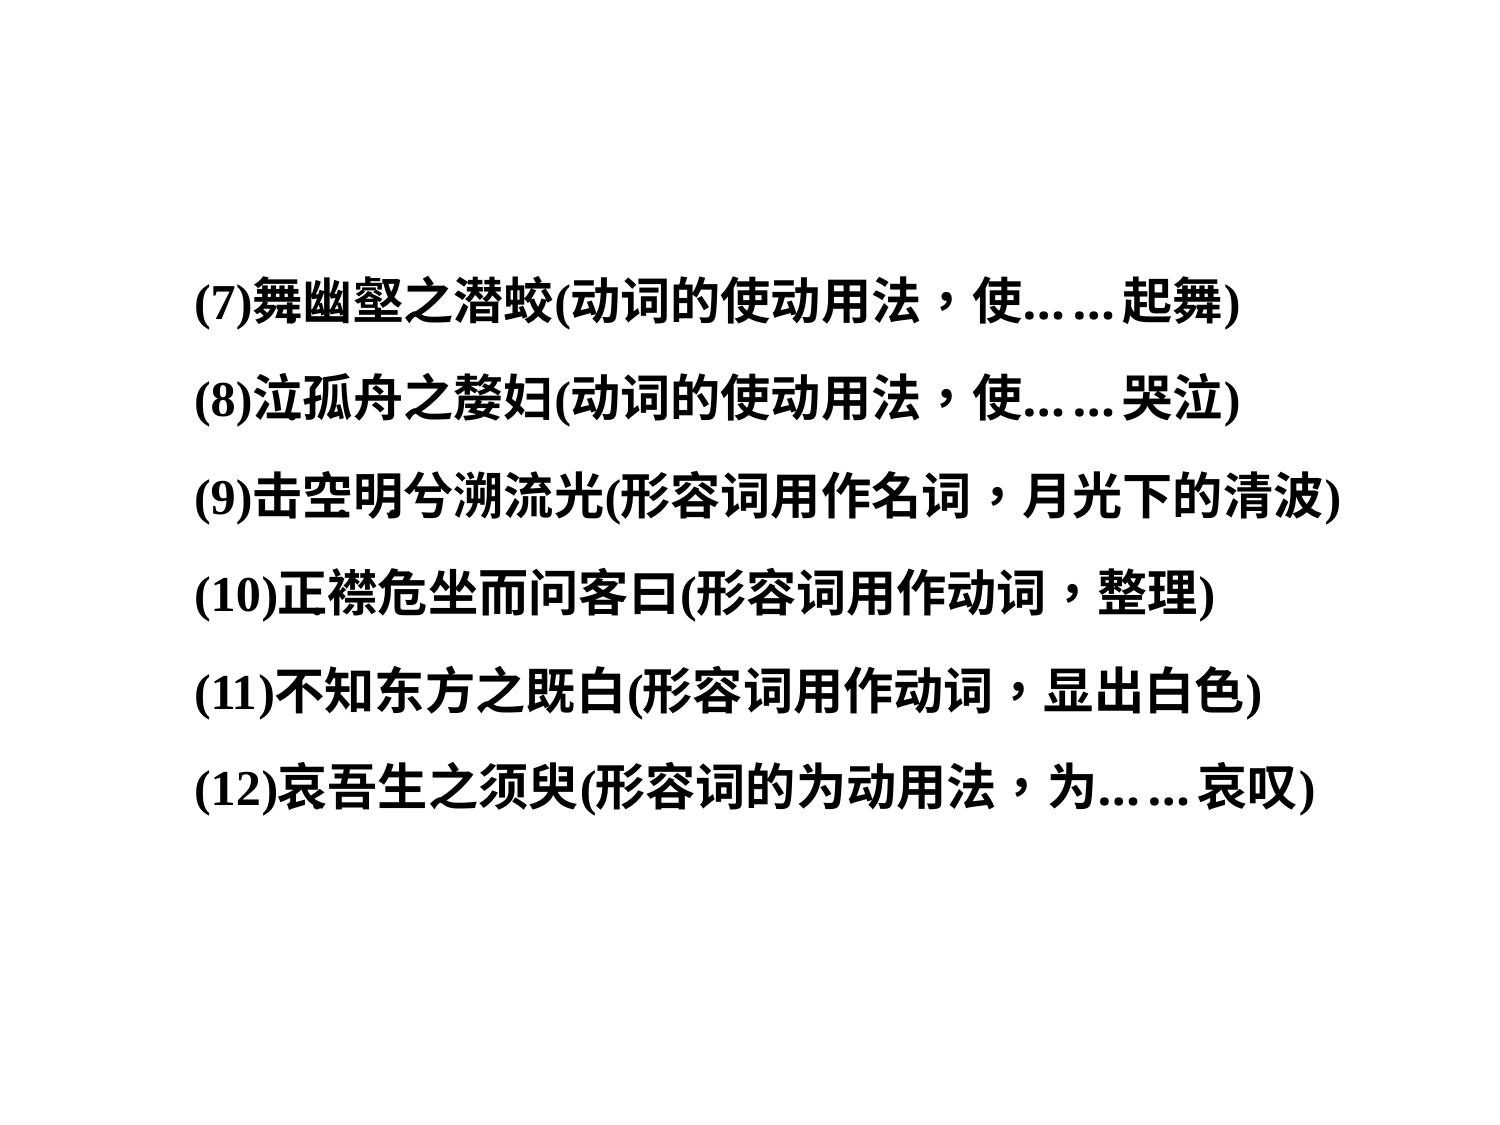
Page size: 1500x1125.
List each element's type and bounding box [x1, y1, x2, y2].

text_box [93, 269, 1406, 854]
